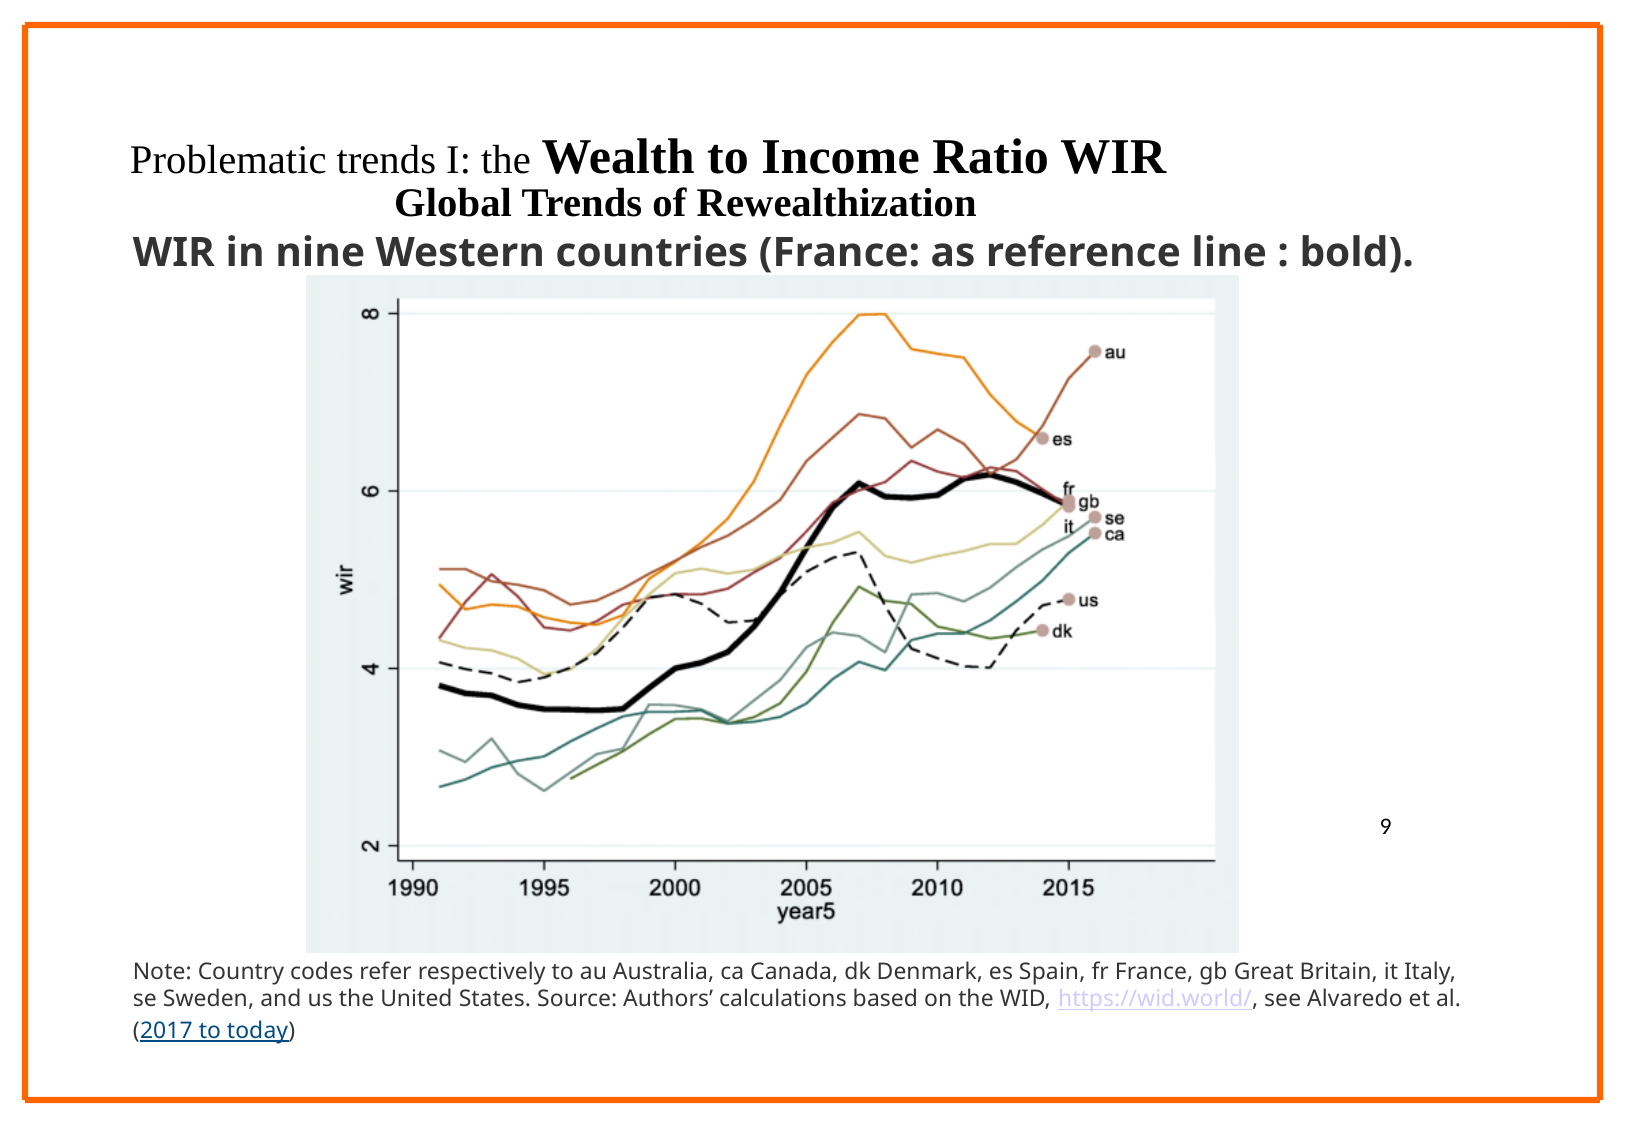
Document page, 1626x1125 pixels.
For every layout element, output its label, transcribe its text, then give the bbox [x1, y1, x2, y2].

picture [306, 275, 1239, 953]
text_box Global Trends of Rewealthization [62, 176, 1310, 760]
text_box Problematic trends I: the Wealth to Income Ratio WIR [115, 115, 1182, 191]
text_box WIR in nine Western countries (France: as reference line : bold). Note: Country codes refer respectively to au Australia, ca Canada, dk Denmark, es Spain, fr France, gb Great Britain, it Italy, se Sweden, and us the United States. Source: Authors’ calculations based on the WID, https://wid.world/, see Alvaredo et al. (2017 to today) [118, 218, 1486, 1051]
